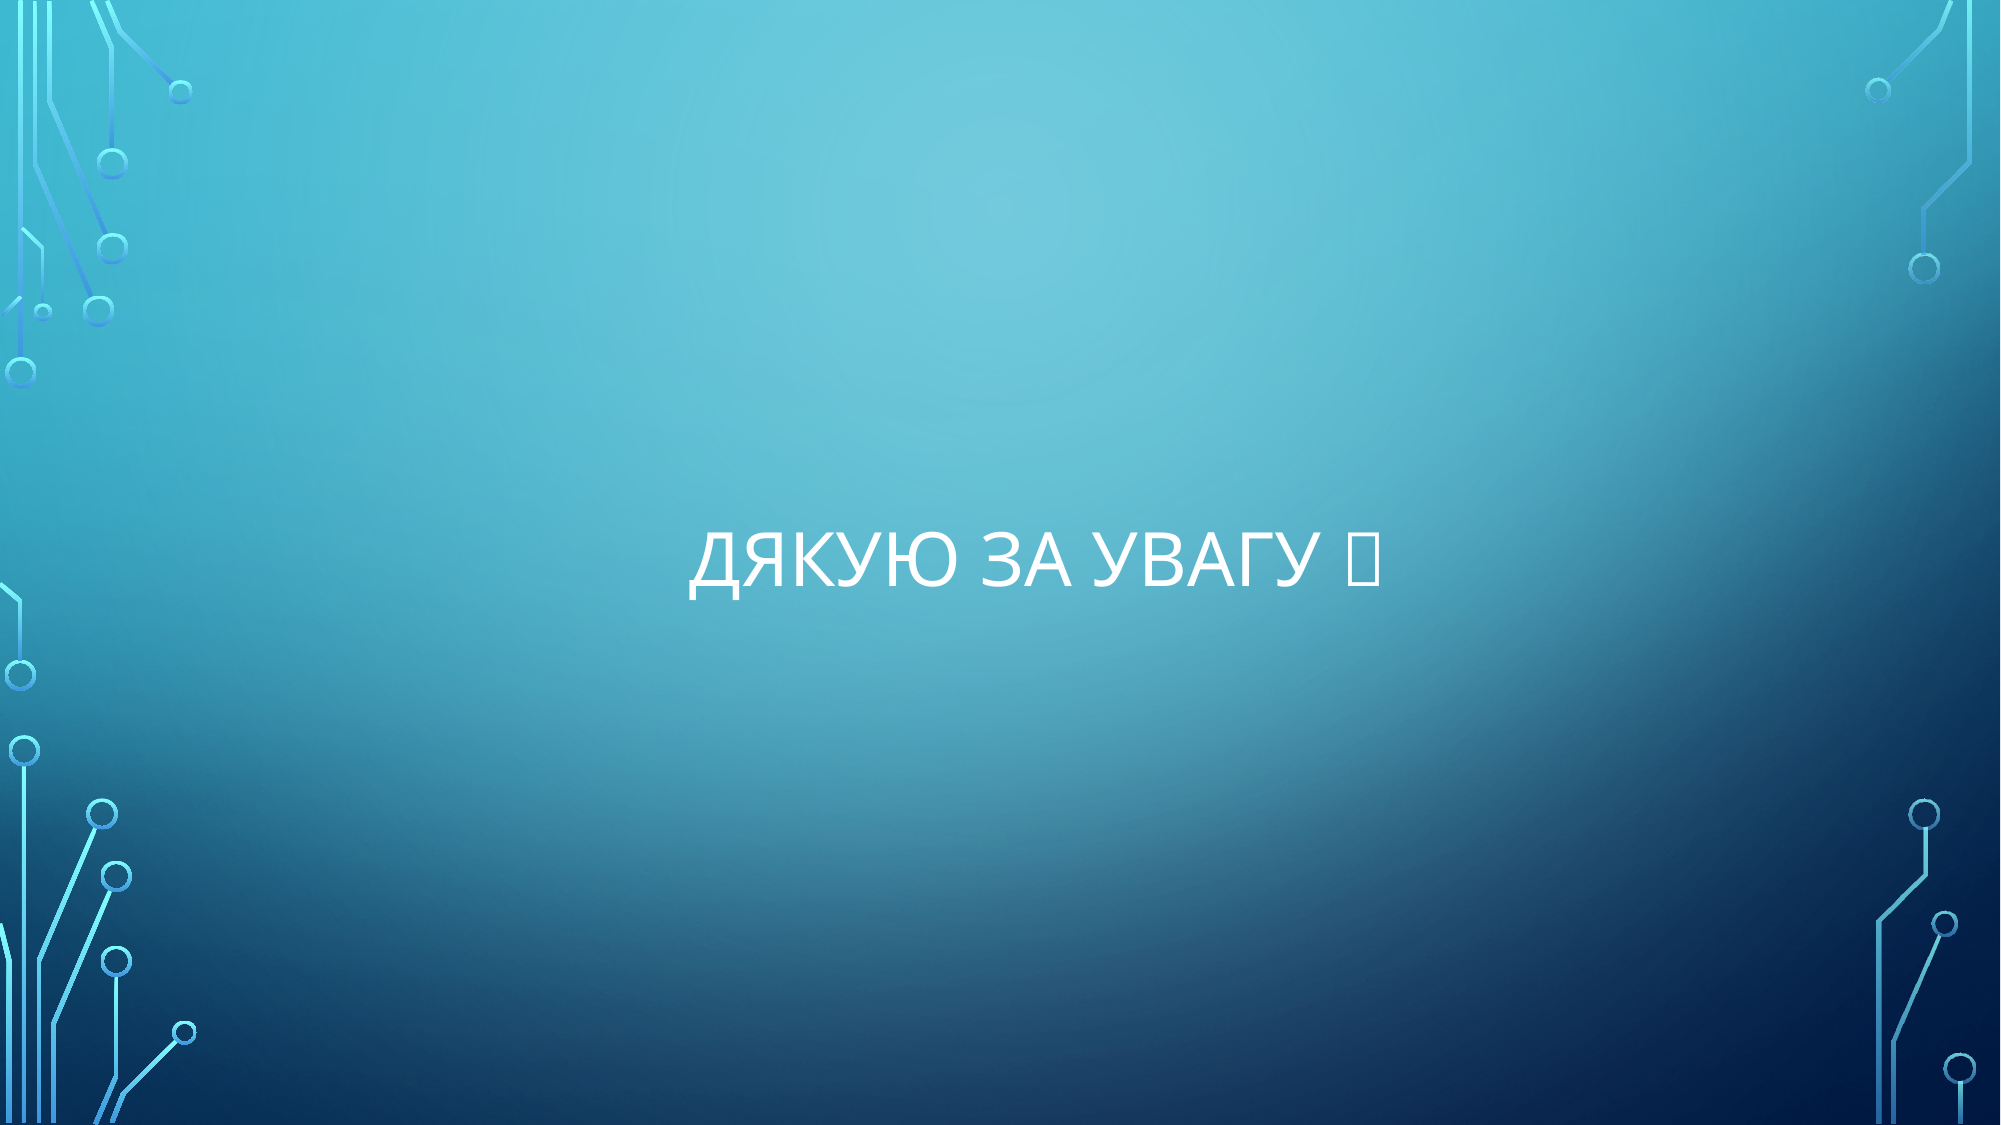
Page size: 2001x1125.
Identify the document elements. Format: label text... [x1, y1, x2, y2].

title Дякую за Увагу  [225, 441, 1851, 684]
